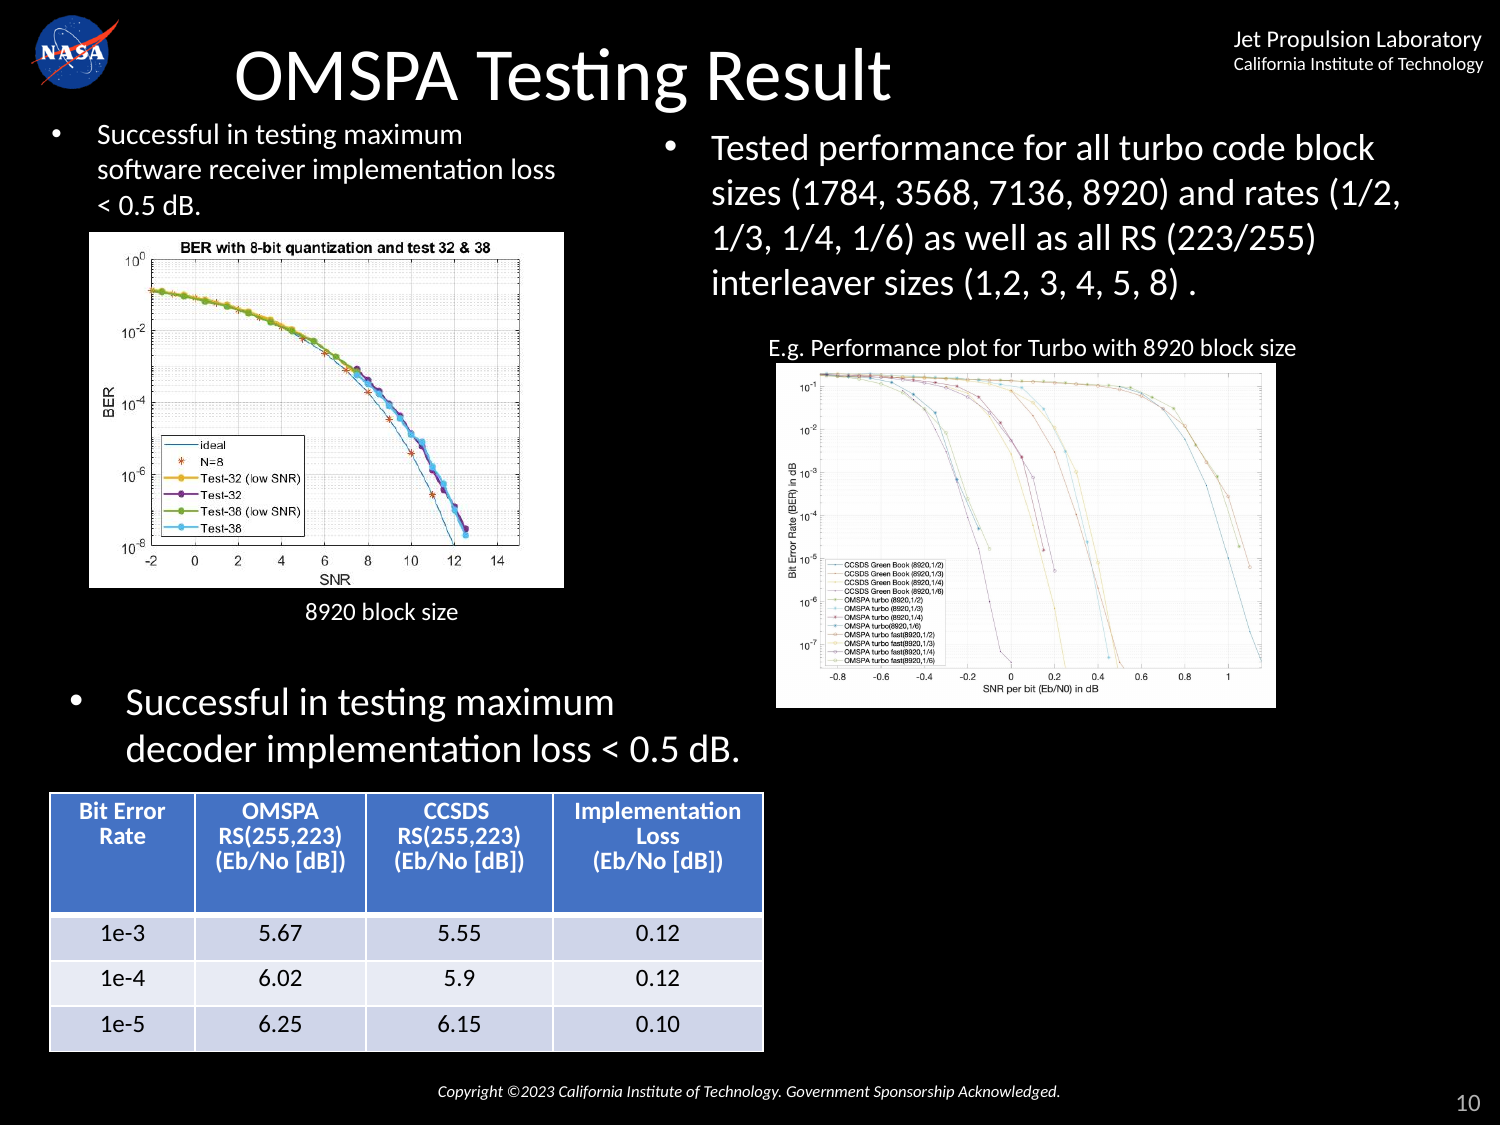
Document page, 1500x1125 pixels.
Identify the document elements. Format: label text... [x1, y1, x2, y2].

slide_number 10 [1373, 1081, 1496, 1122]
table_cell 6.02 [196, 962, 365, 1005]
picture [31, 15, 119, 89]
text_box Successful in testing maximum decoder implementation loss < 0.5 dB. [54, 668, 759, 792]
table_header Implementation Loss (Eb/No [dB]) [554, 794, 762, 912]
table_cell 0.12 [554, 962, 762, 1005]
table_cell 5.55 [367, 918, 552, 960]
table_header Bit Error Rate [51, 794, 194, 912]
table_cell 5.67 [196, 918, 365, 960]
text_box Tested performance for all turbo code block sizes (1784, 3568, 7136, 8920) and rates (1/2, 1/3, 1/4, 1/6) as well as all RS (223/255) interleaver sizes (1,2, 3, 4, 5, 8) . [649, 115, 1457, 311]
table_header OMSPA RS(255,223) (Eb/No [dB]) [196, 794, 365, 912]
text_box E.g. Performance plot for Turbo with 8920 block size [753, 323, 1313, 369]
text_box 8920 block size [290, 597, 474, 633]
table_cell 0.12 [554, 918, 762, 960]
table_cell 0.10 [554, 1007, 762, 1051]
table_cell 6.25 [196, 1007, 365, 1051]
table_cell 1e-5 [51, 1007, 194, 1051]
table_cell 1e-3 [51, 918, 194, 960]
text_box Successful in testing maximum software receiver implementation loss < 0.5 dB. [36, 107, 581, 231]
picture [776, 363, 1276, 708]
table_cell 1e-4 [51, 962, 194, 1005]
table_header CCSDS RS(255,223) (Eb/No [dB]) [367, 794, 552, 912]
picture [89, 231, 565, 589]
title OMSPA Testing Result [54, 16, 1074, 124]
table_cell 6.15 [367, 1007, 552, 1051]
table_cell 5.9 [367, 962, 552, 1005]
